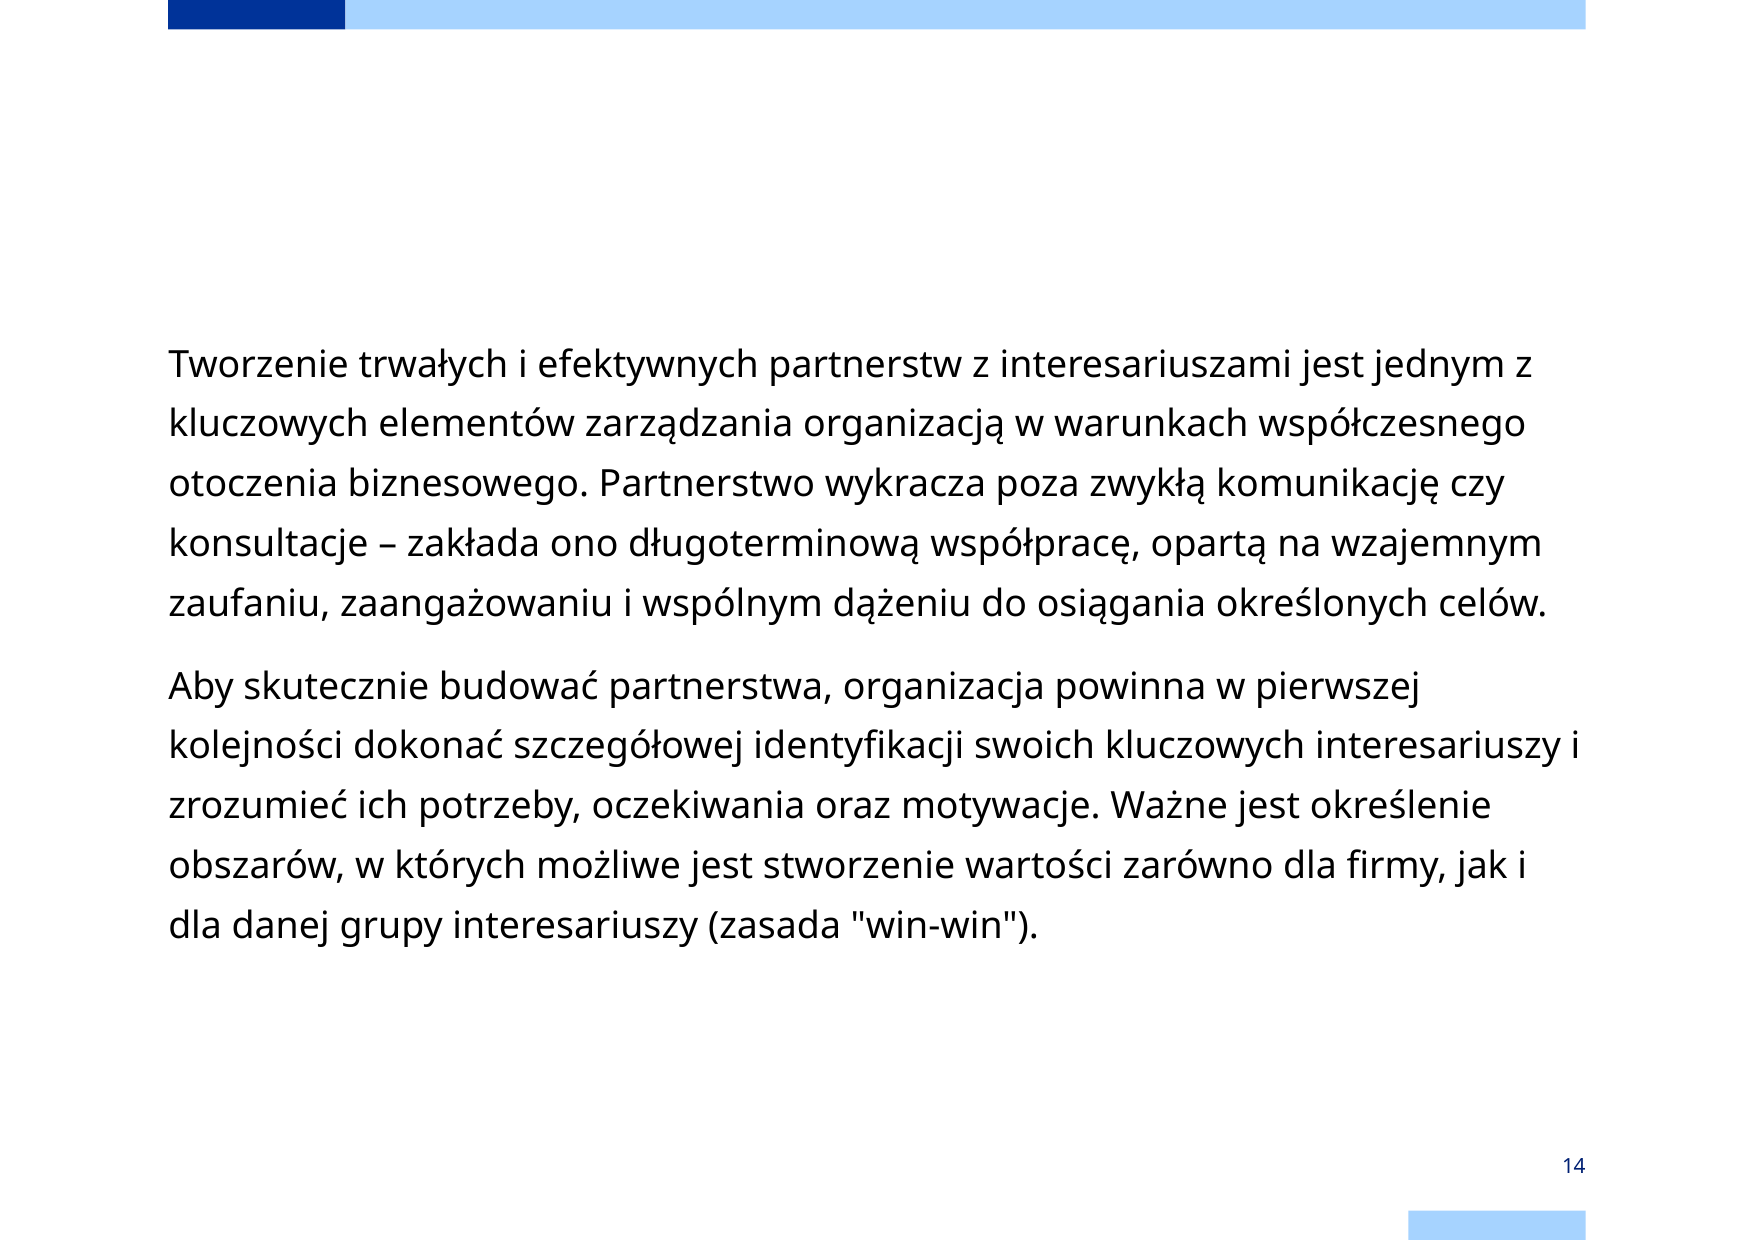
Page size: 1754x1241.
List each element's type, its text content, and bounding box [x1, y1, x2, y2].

list Tworzenie trwałych i efektywnych partnerstw z interesariuszami jest jednym z kluczowych elementów zarządzania organizacją w warunkach współczesnego otoczenia biznesowego. Partnerstwo wykracza poza zwykłą komunikację czy konsultacje – zakłada ono długoterminową współpracę, opartą na wzajemnym zaufaniu, zaangażowaniu i wspólnym dążeniu do osiągania określonych celów. Aby skutecznie budować partnerstwa, organizacja powinna w pierwszej kolejności dokonać szczegółowej identyfikacji swoich kluczowych interesariuszy i zrozumieć ich potrzeby, oczekiwania oraz motywacje. Ważne jest określenie obszarów, w których możliwe jest stworzenie wartości zarówno dla firmy, jak i dla danej grupy interesariuszy (zasada "win-win"). [168, 324, 1586, 1093]
slide_number ‹#› [1408, 1151, 1586, 1182]
